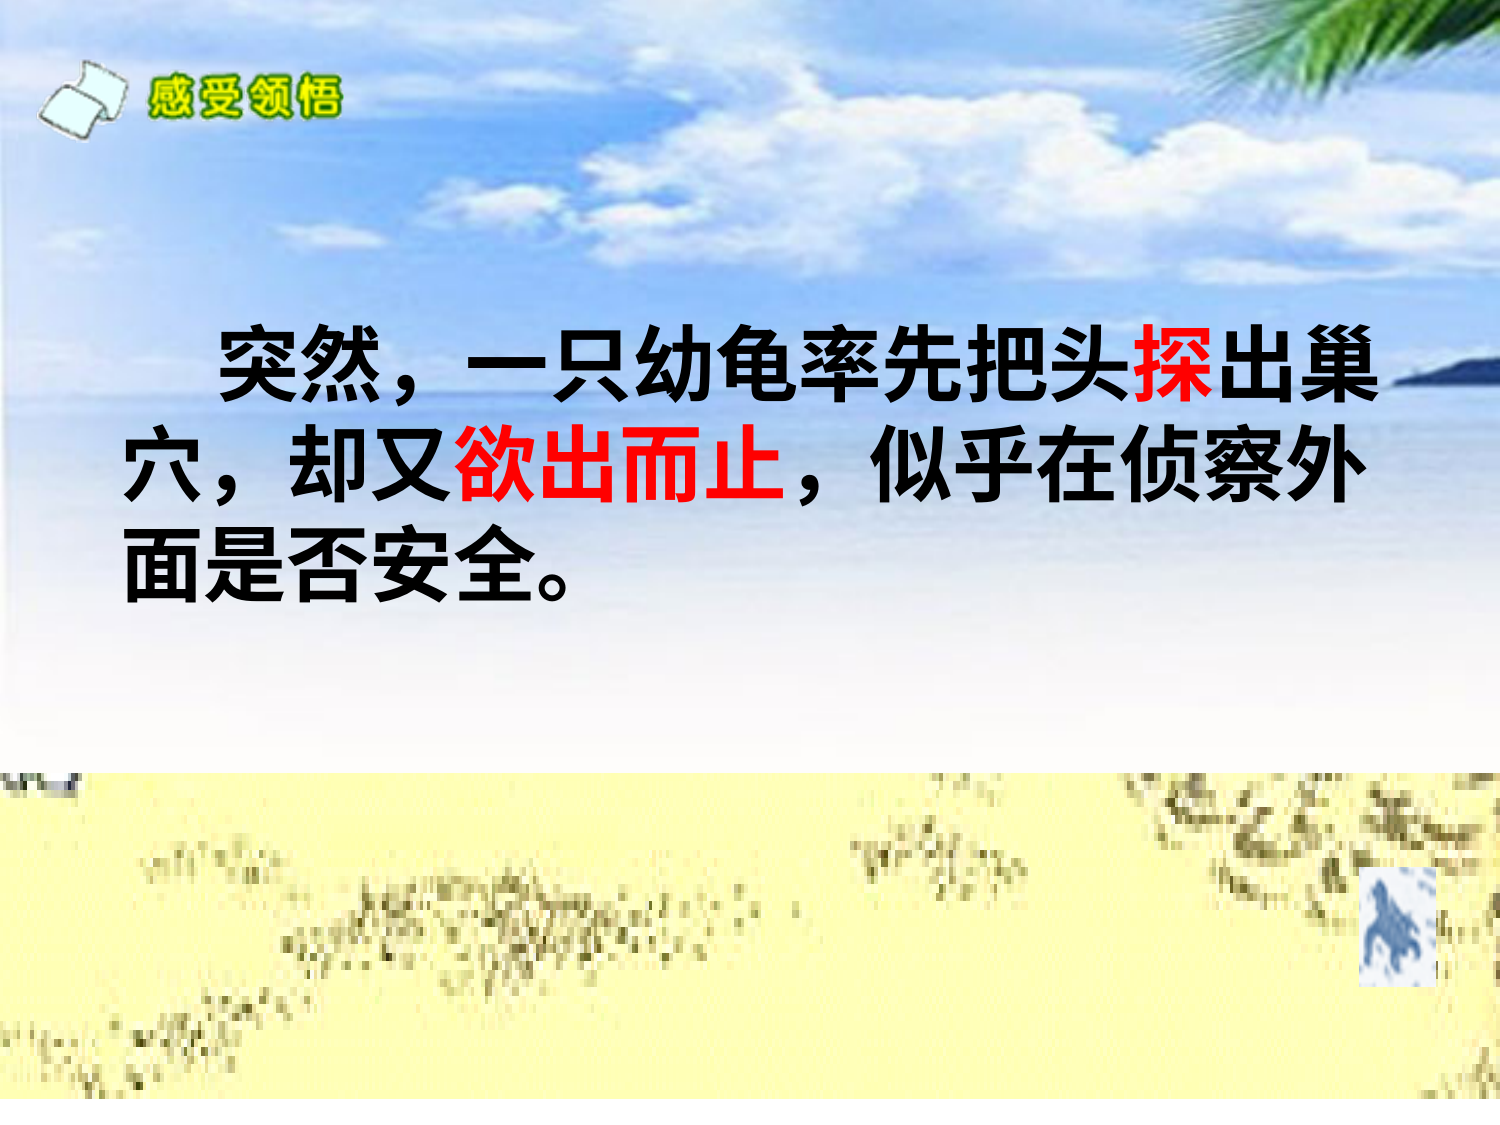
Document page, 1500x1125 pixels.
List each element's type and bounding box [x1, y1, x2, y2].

picture [1359, 866, 1436, 987]
picture [0, 0, 1500, 773]
text_box [0, 773, 1500, 1125]
